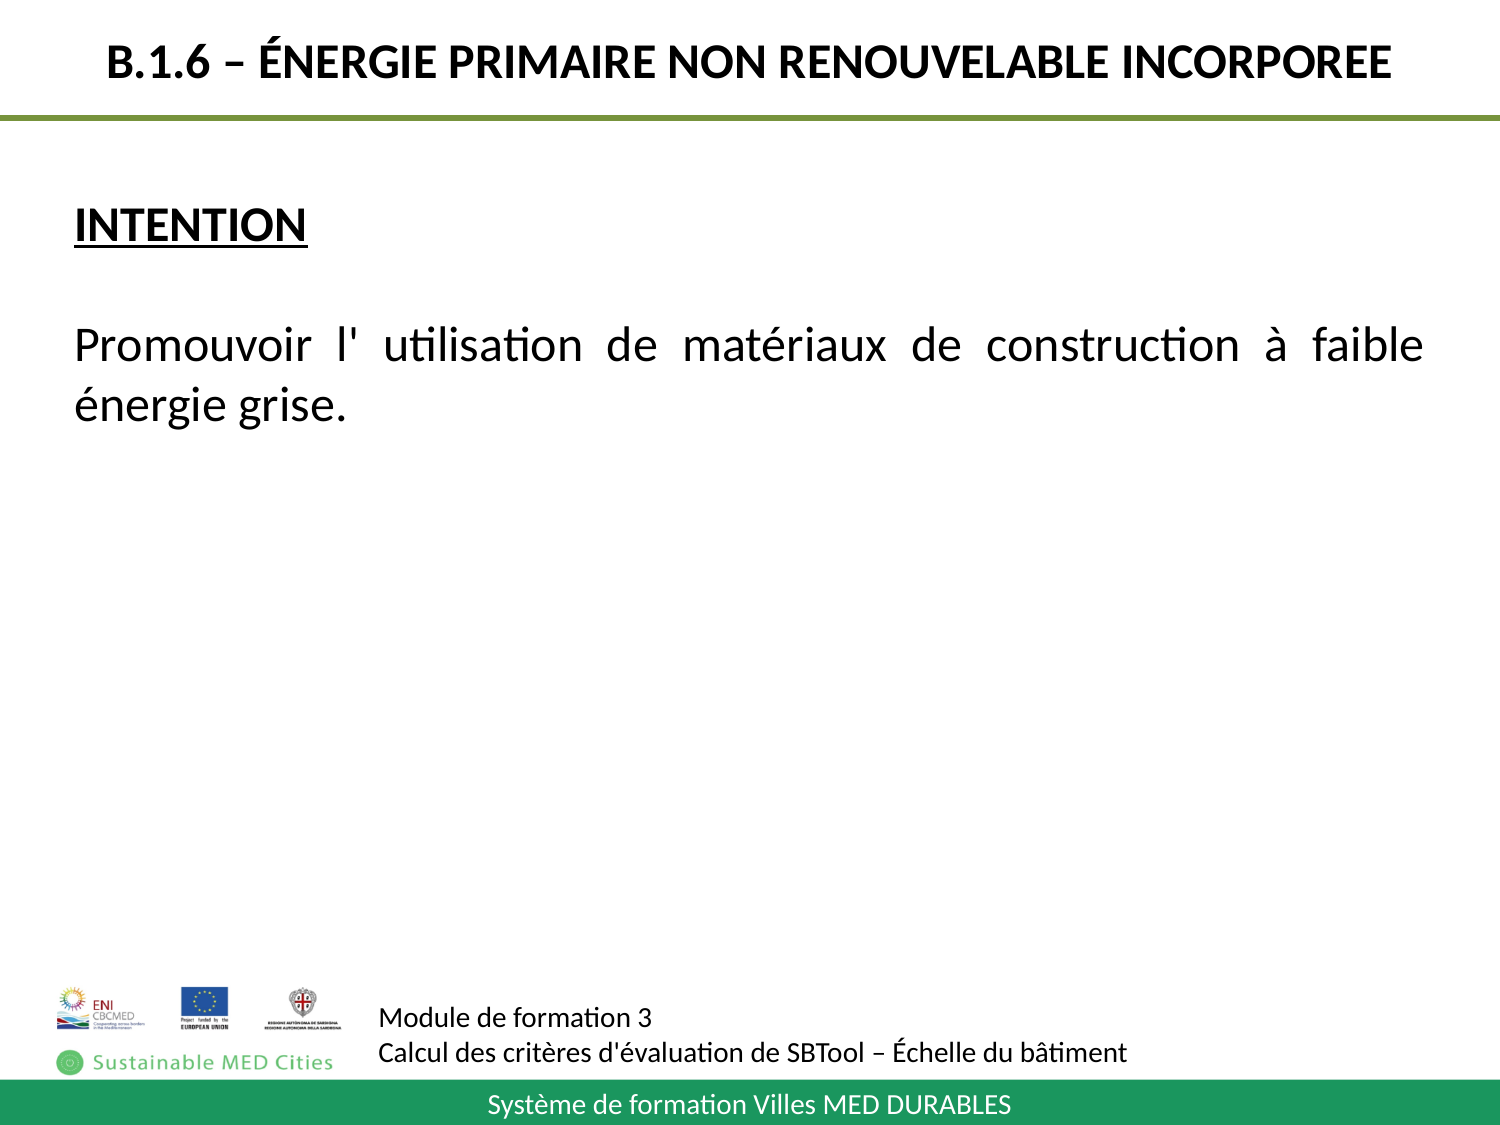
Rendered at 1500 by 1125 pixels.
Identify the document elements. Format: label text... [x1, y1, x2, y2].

list INTENTION Promouvoir l' utilisation de matériaux de construction à faible énergie grise. [59, 184, 1441, 920]
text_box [0, 972, 1500, 1125]
title B.1.6 – ÉNERGIE PRIMAIRE NON RENOUVELABLE INCORPOREE [0, 0, 1500, 117]
